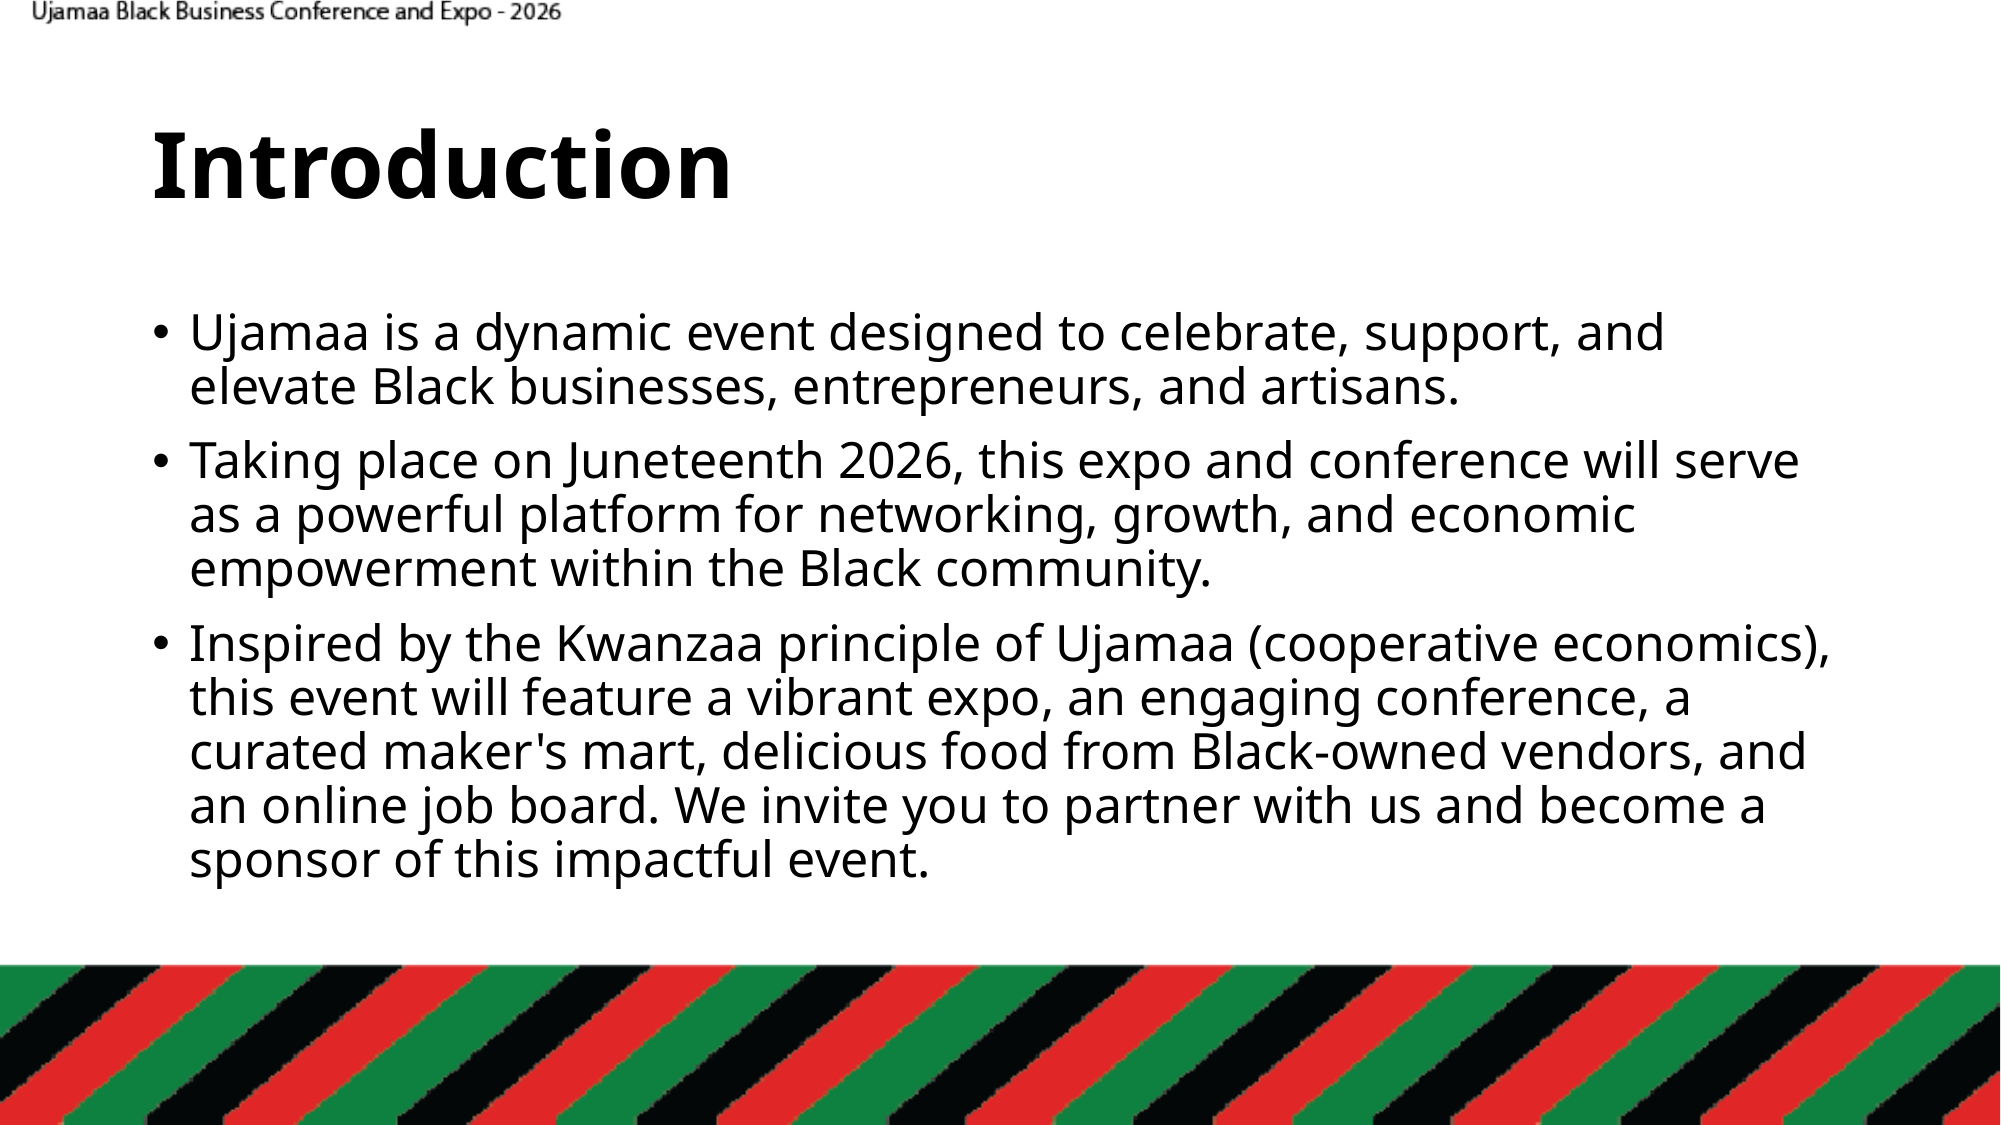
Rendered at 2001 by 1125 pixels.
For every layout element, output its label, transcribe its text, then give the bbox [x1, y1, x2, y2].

picture [0, 0, 2001, 1125]
list Ujamaa is a dynamic event designed to celebrate, support, and elevate Black businesses, entrepreneurs, and artisans. Taking place on Juneteenth 2026, this expo and conference will serve as a powerful platform for networking, growth, and economic empowerment within the Black community. Inspired by the Kwanzaa principle of Ujamaa (cooperative economics), this event will feature a vibrant expo, an engaging conference, a curated maker's mart, delicious food from Black-owned vendors, and an online job board. We invite you to partner with us and become a sponsor of this impactful event. [137, 299, 1863, 1014]
title Introduction [137, 59, 1863, 278]
